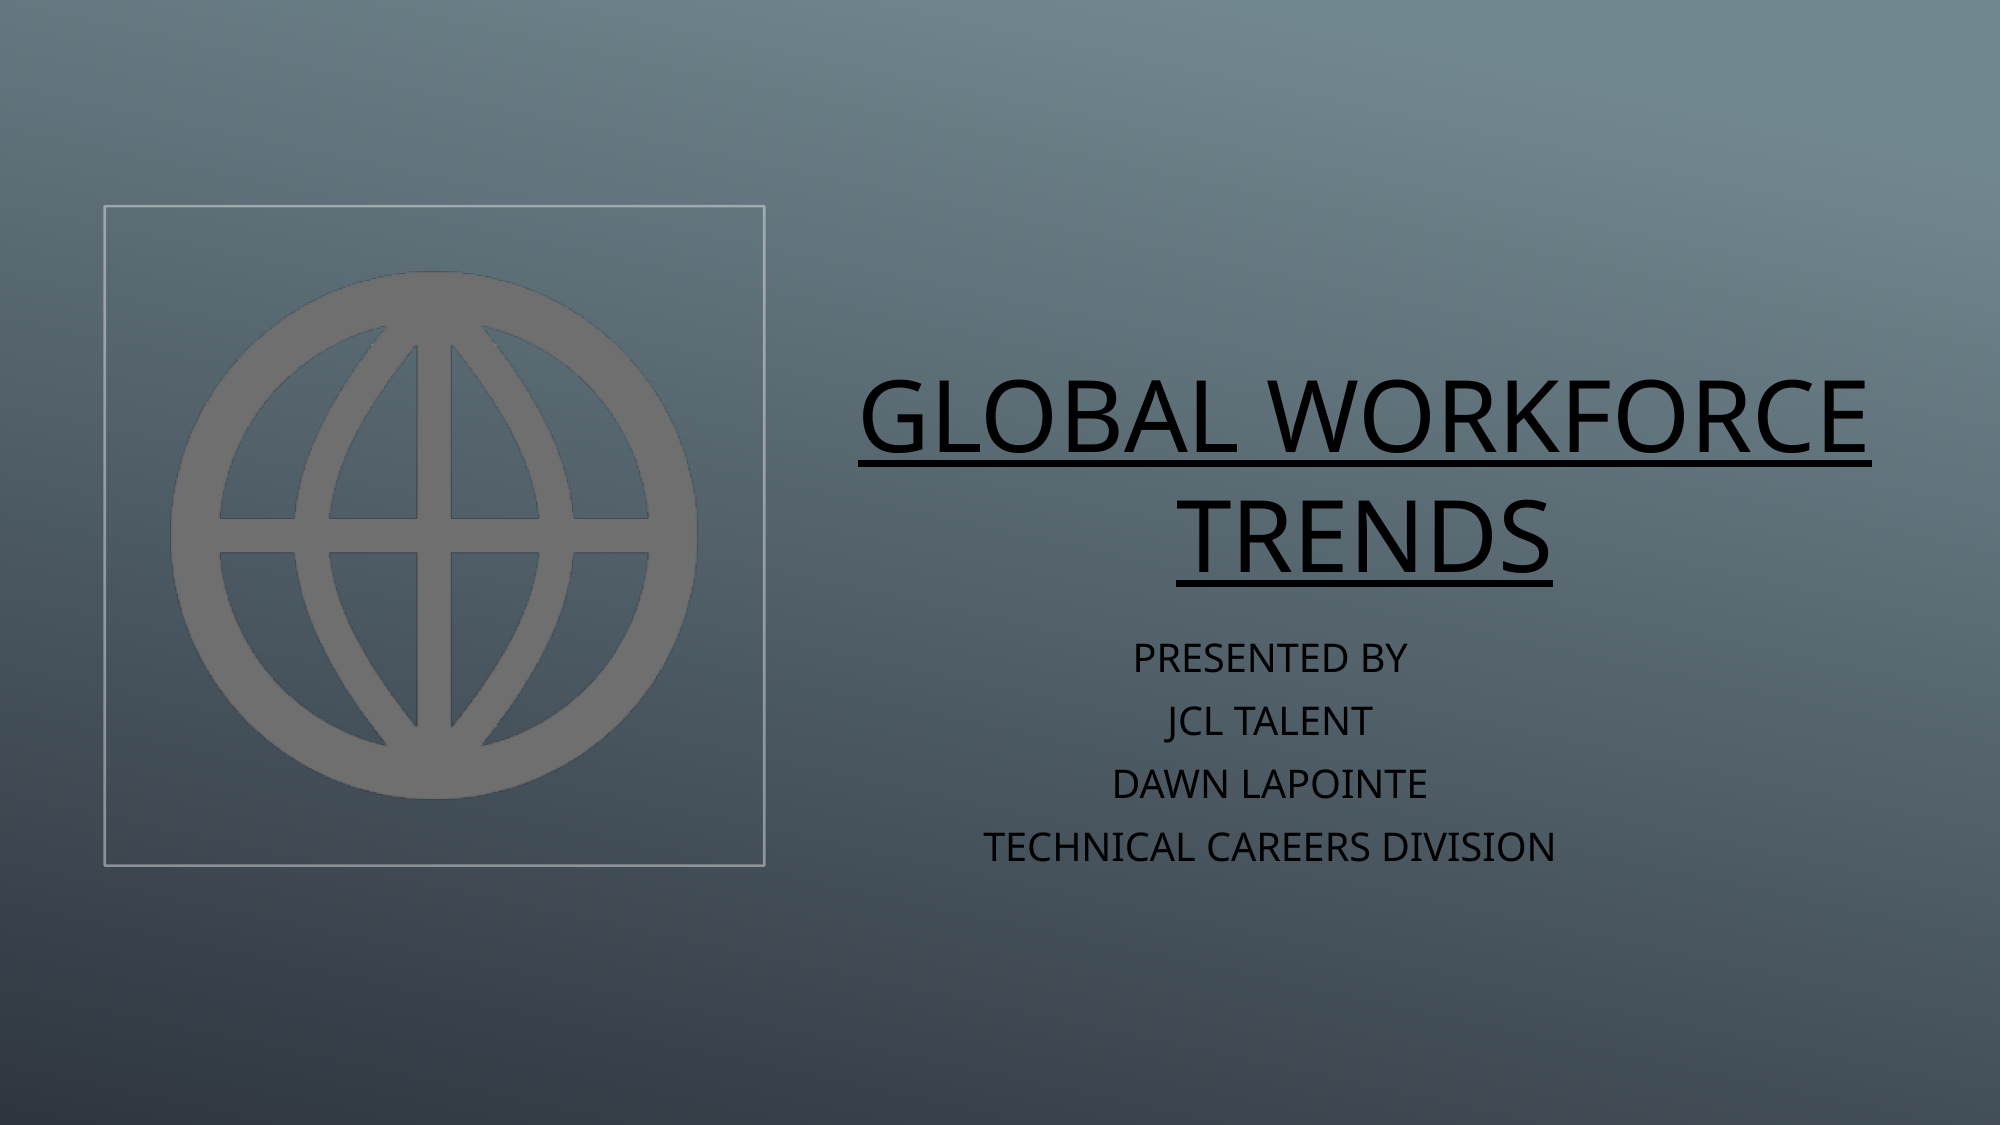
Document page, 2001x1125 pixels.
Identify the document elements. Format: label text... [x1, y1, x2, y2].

picture [105, 207, 764, 865]
subtitle Presented by JCL Talent Dawn Lapointe Technical Careers Division [841, 630, 1700, 888]
title Global Workforce Trends [842, 103, 1888, 600]
